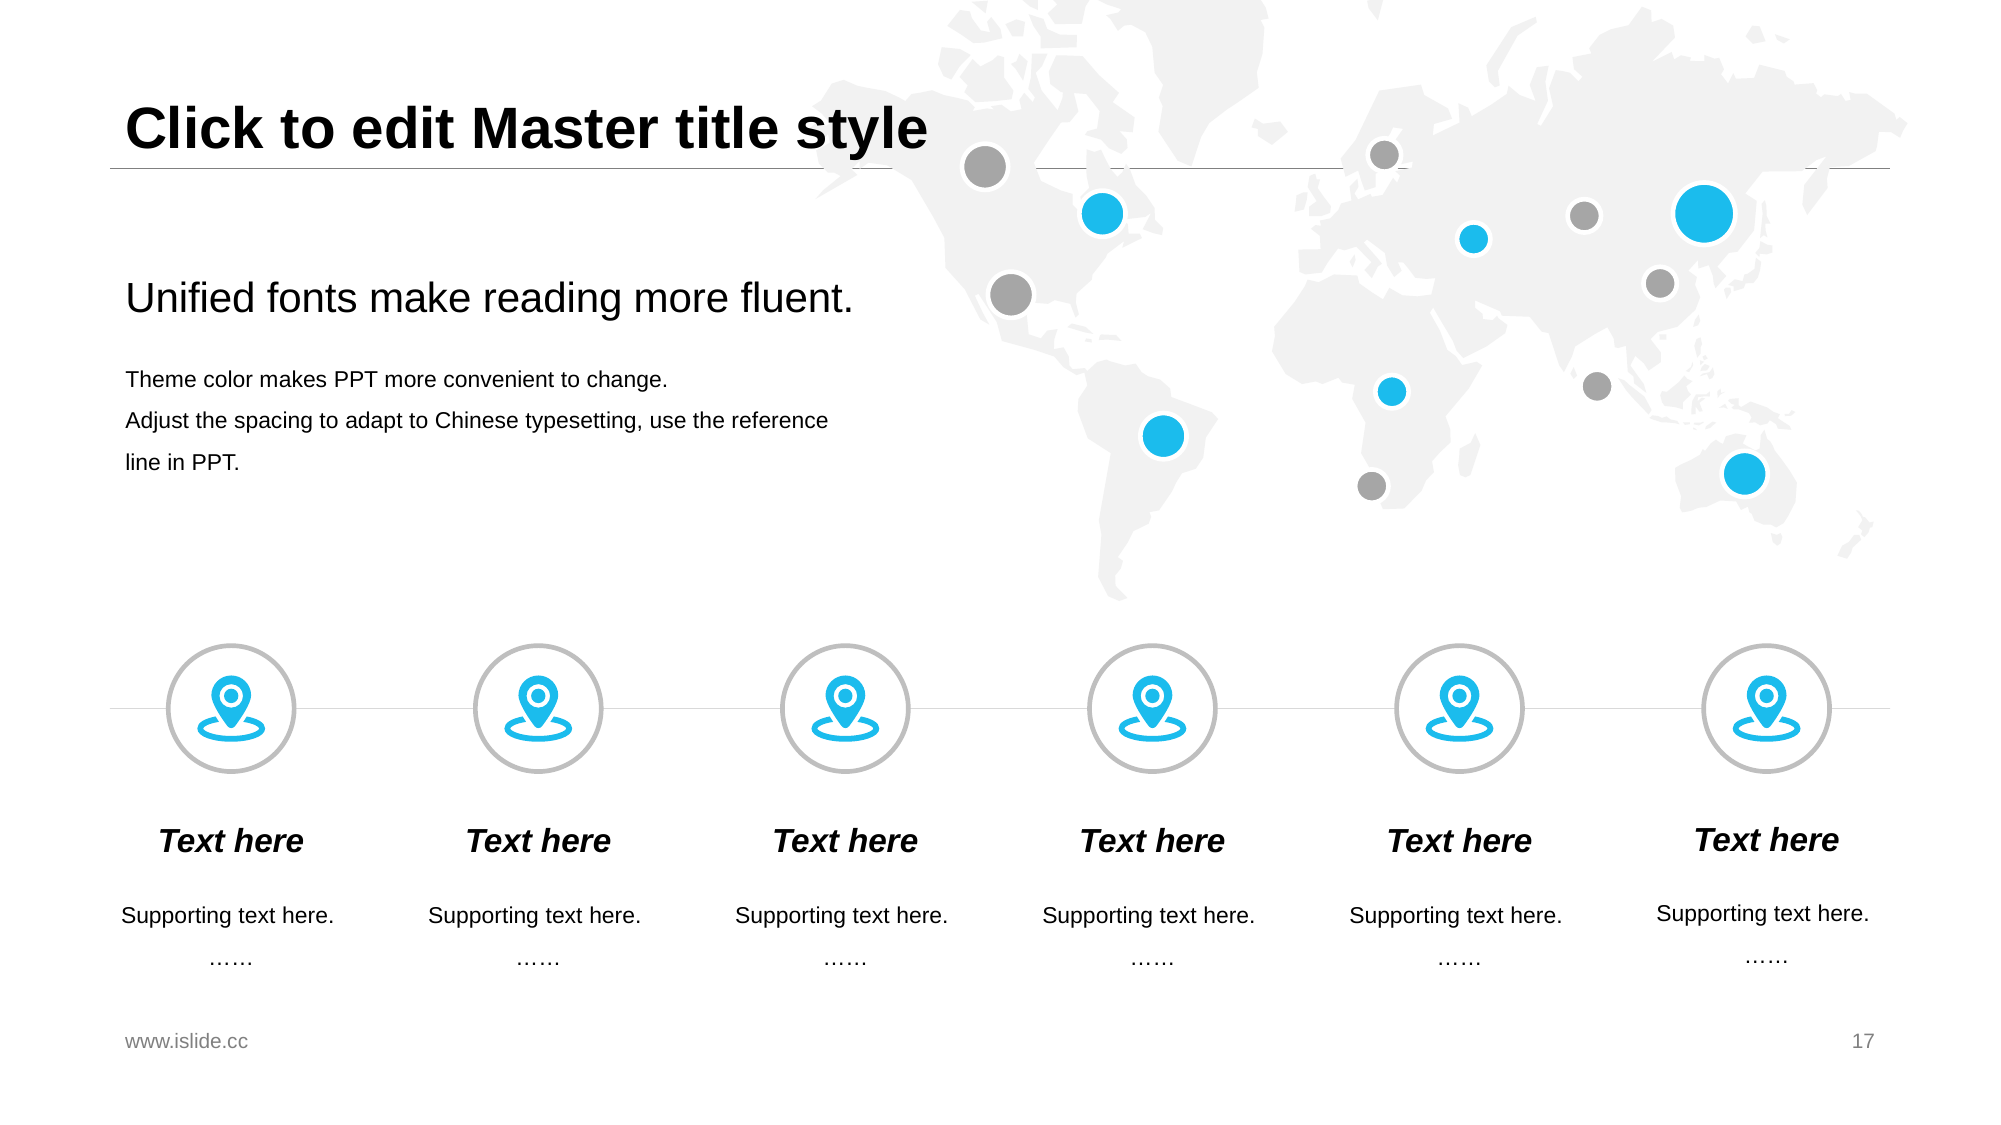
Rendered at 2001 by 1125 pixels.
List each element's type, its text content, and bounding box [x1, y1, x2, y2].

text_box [102, 0, 1908, 1007]
footer www.islide.cc [109, 1023, 790, 1058]
slide_number 17 [1412, 1023, 1890, 1058]
